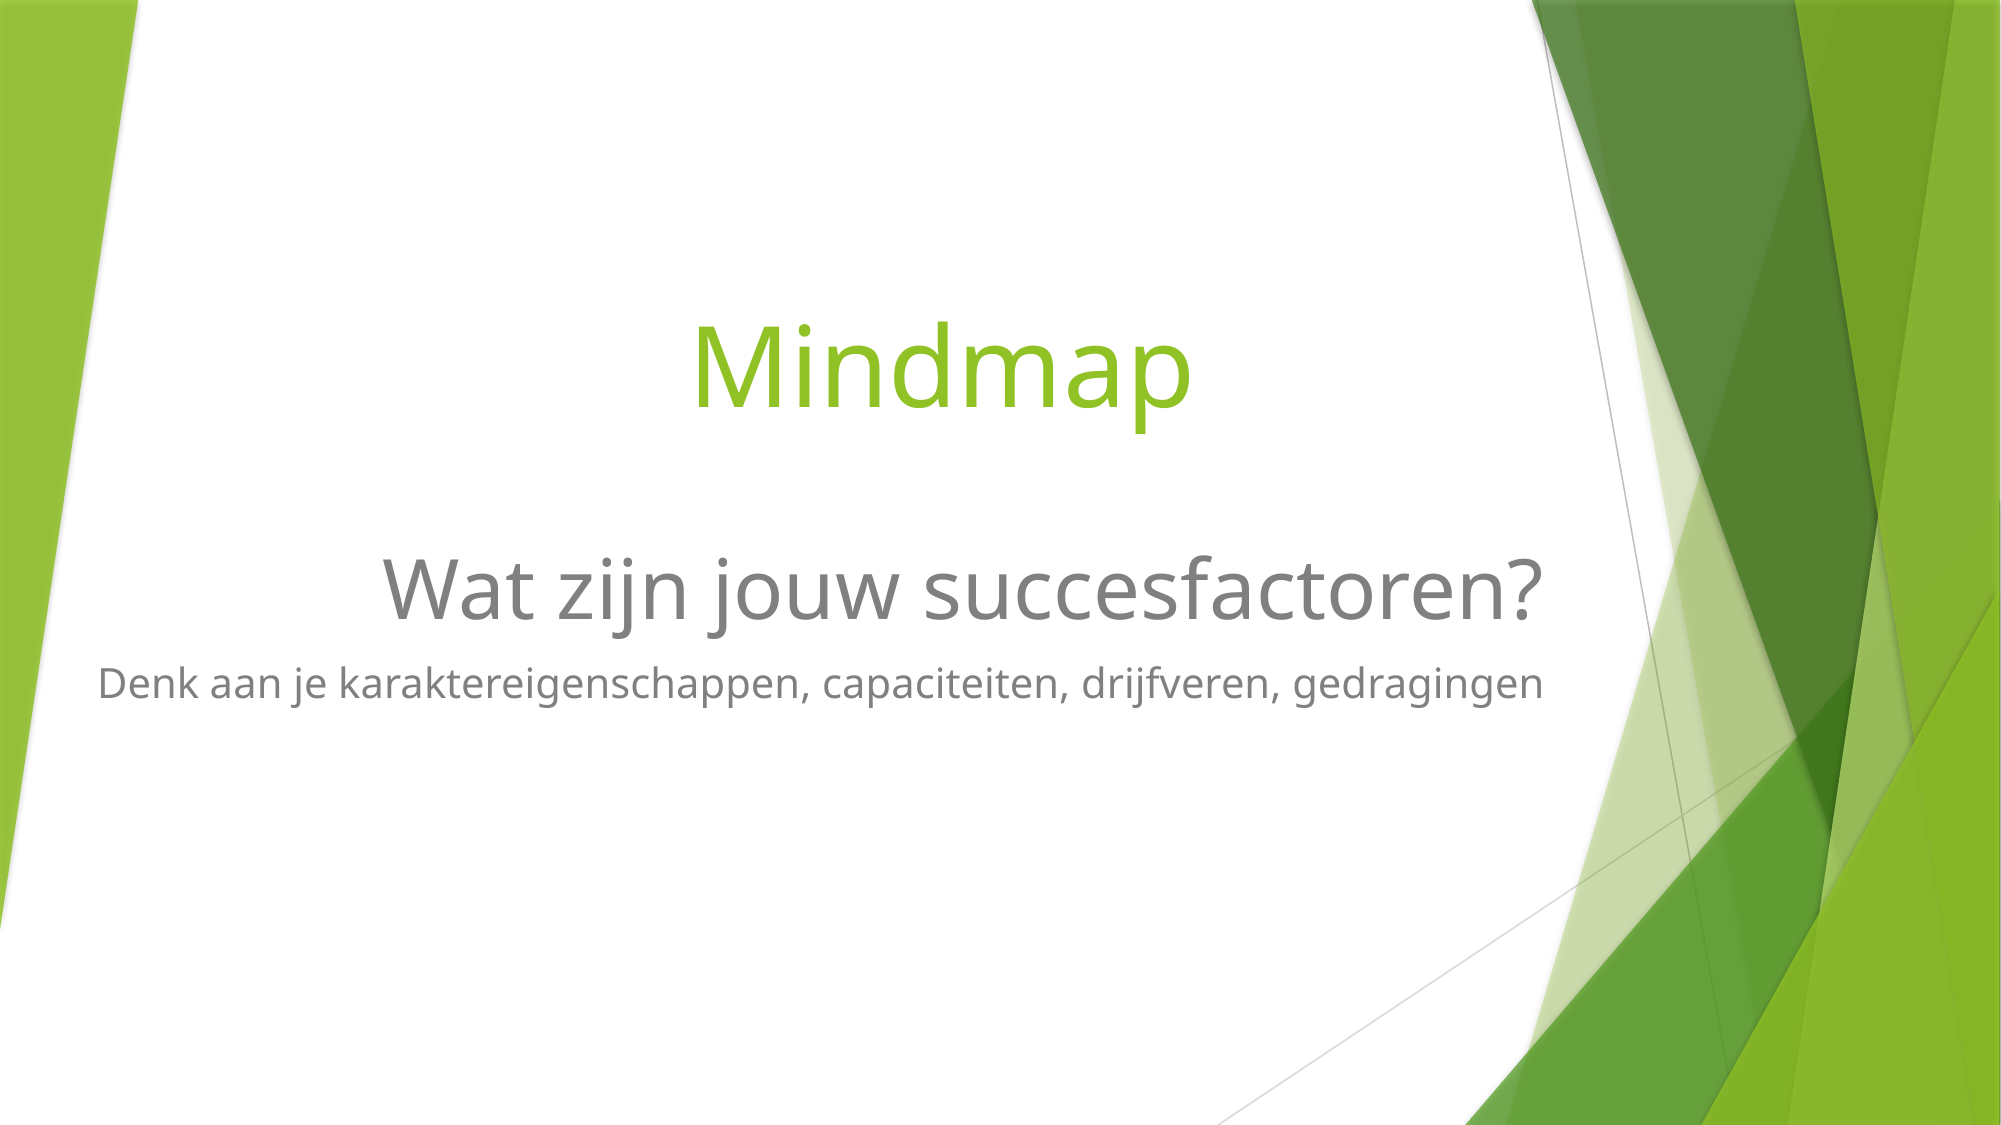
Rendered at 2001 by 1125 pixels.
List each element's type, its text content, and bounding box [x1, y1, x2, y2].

subtitle Wat zijn jouw succesfactoren? Denk aan je karaktereigenschappen, capaciteiten, drijfveren, gedragingen [0, 529, 1560, 787]
title Mindmap [0, 167, 1211, 438]
